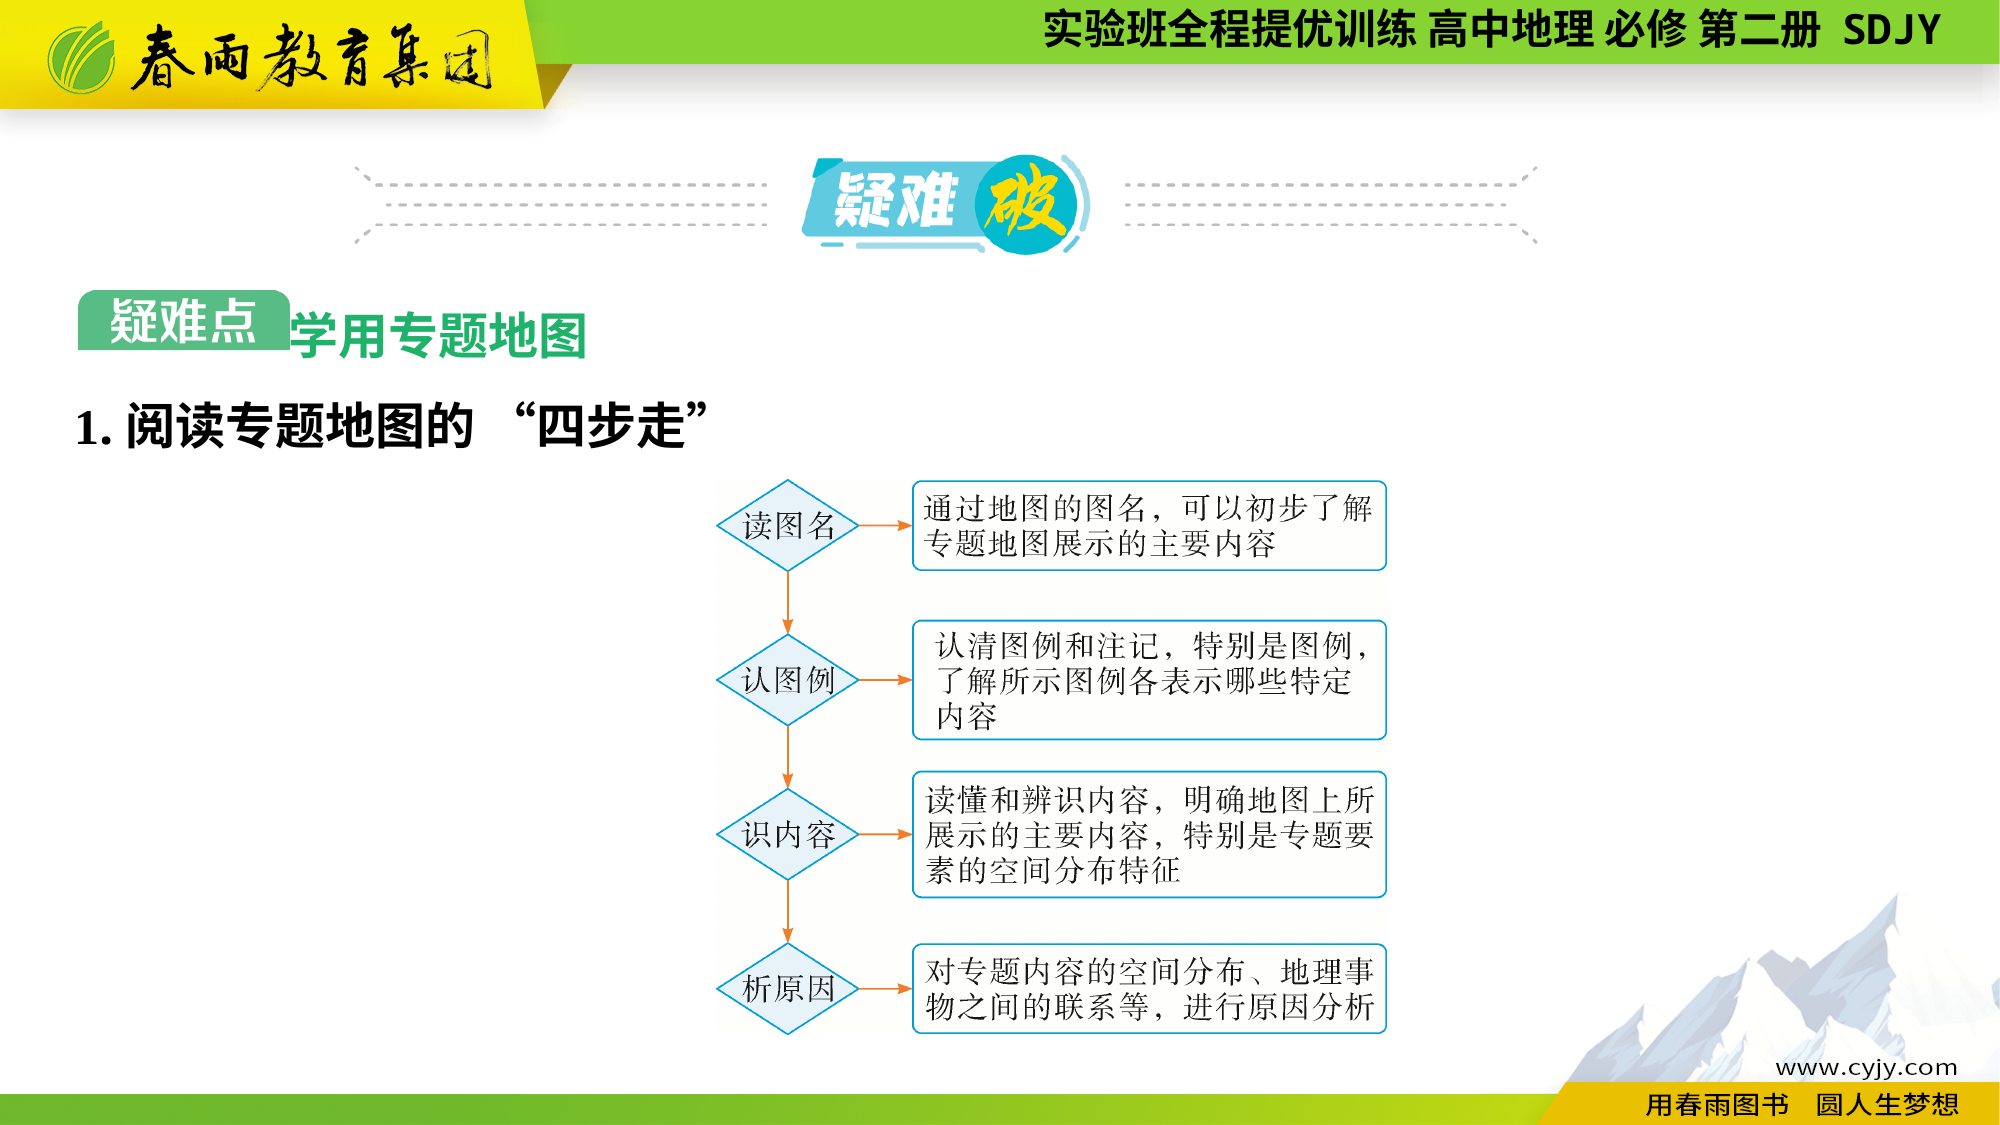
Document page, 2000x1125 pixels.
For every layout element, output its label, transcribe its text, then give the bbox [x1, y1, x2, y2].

picture [0, 0, 2000, 1125]
list 学用专题地图 1.阅读专题地图的 “四步走” [59, 267, 1944, 464]
